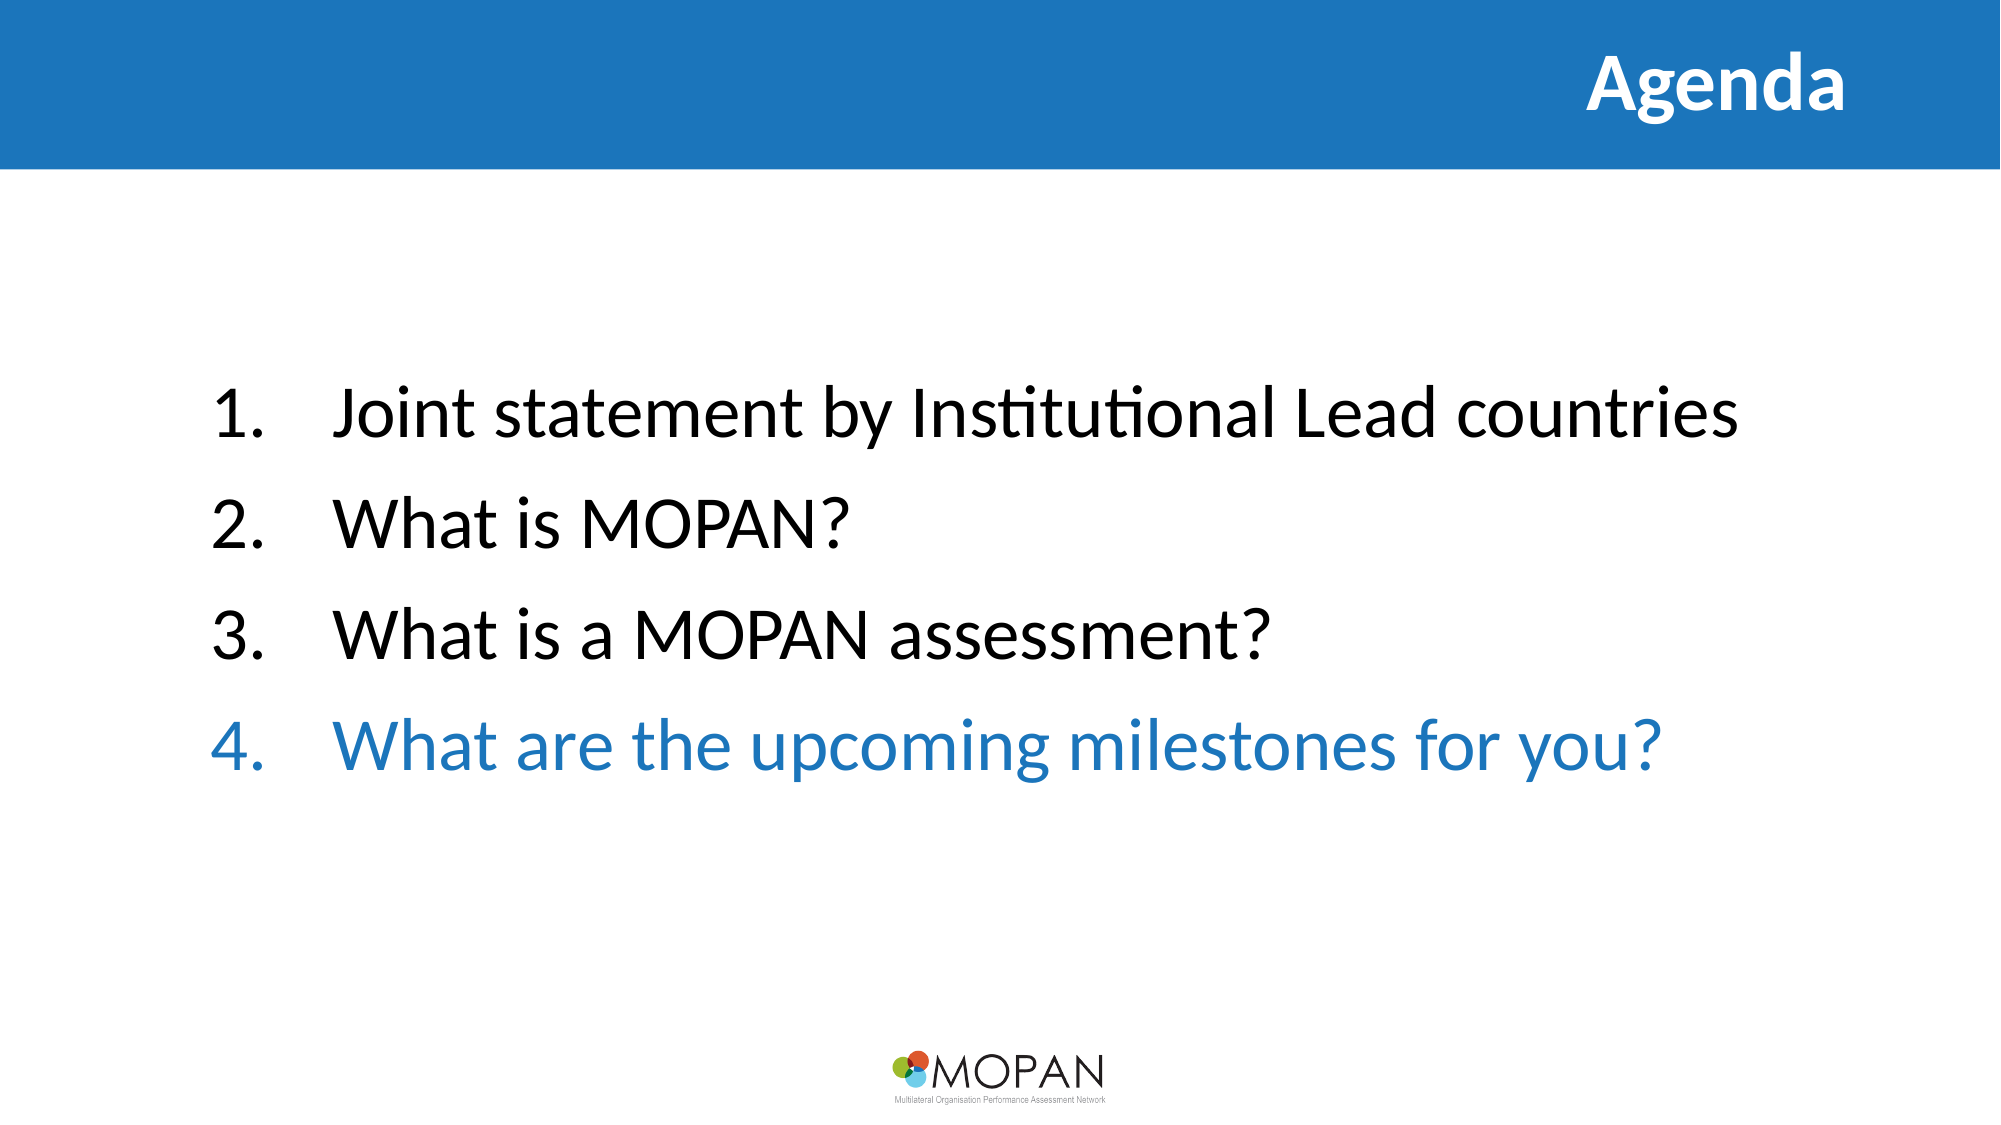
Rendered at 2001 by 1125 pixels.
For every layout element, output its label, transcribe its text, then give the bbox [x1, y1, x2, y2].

list Joint statement by Institutional Lead countries What is MOPAN? What is a MOPAN assessment? What are the upcoming milestones for you? [137, 277, 1863, 897]
picture [889, 1048, 1111, 1107]
title Agenda [137, 14, 1863, 153]
